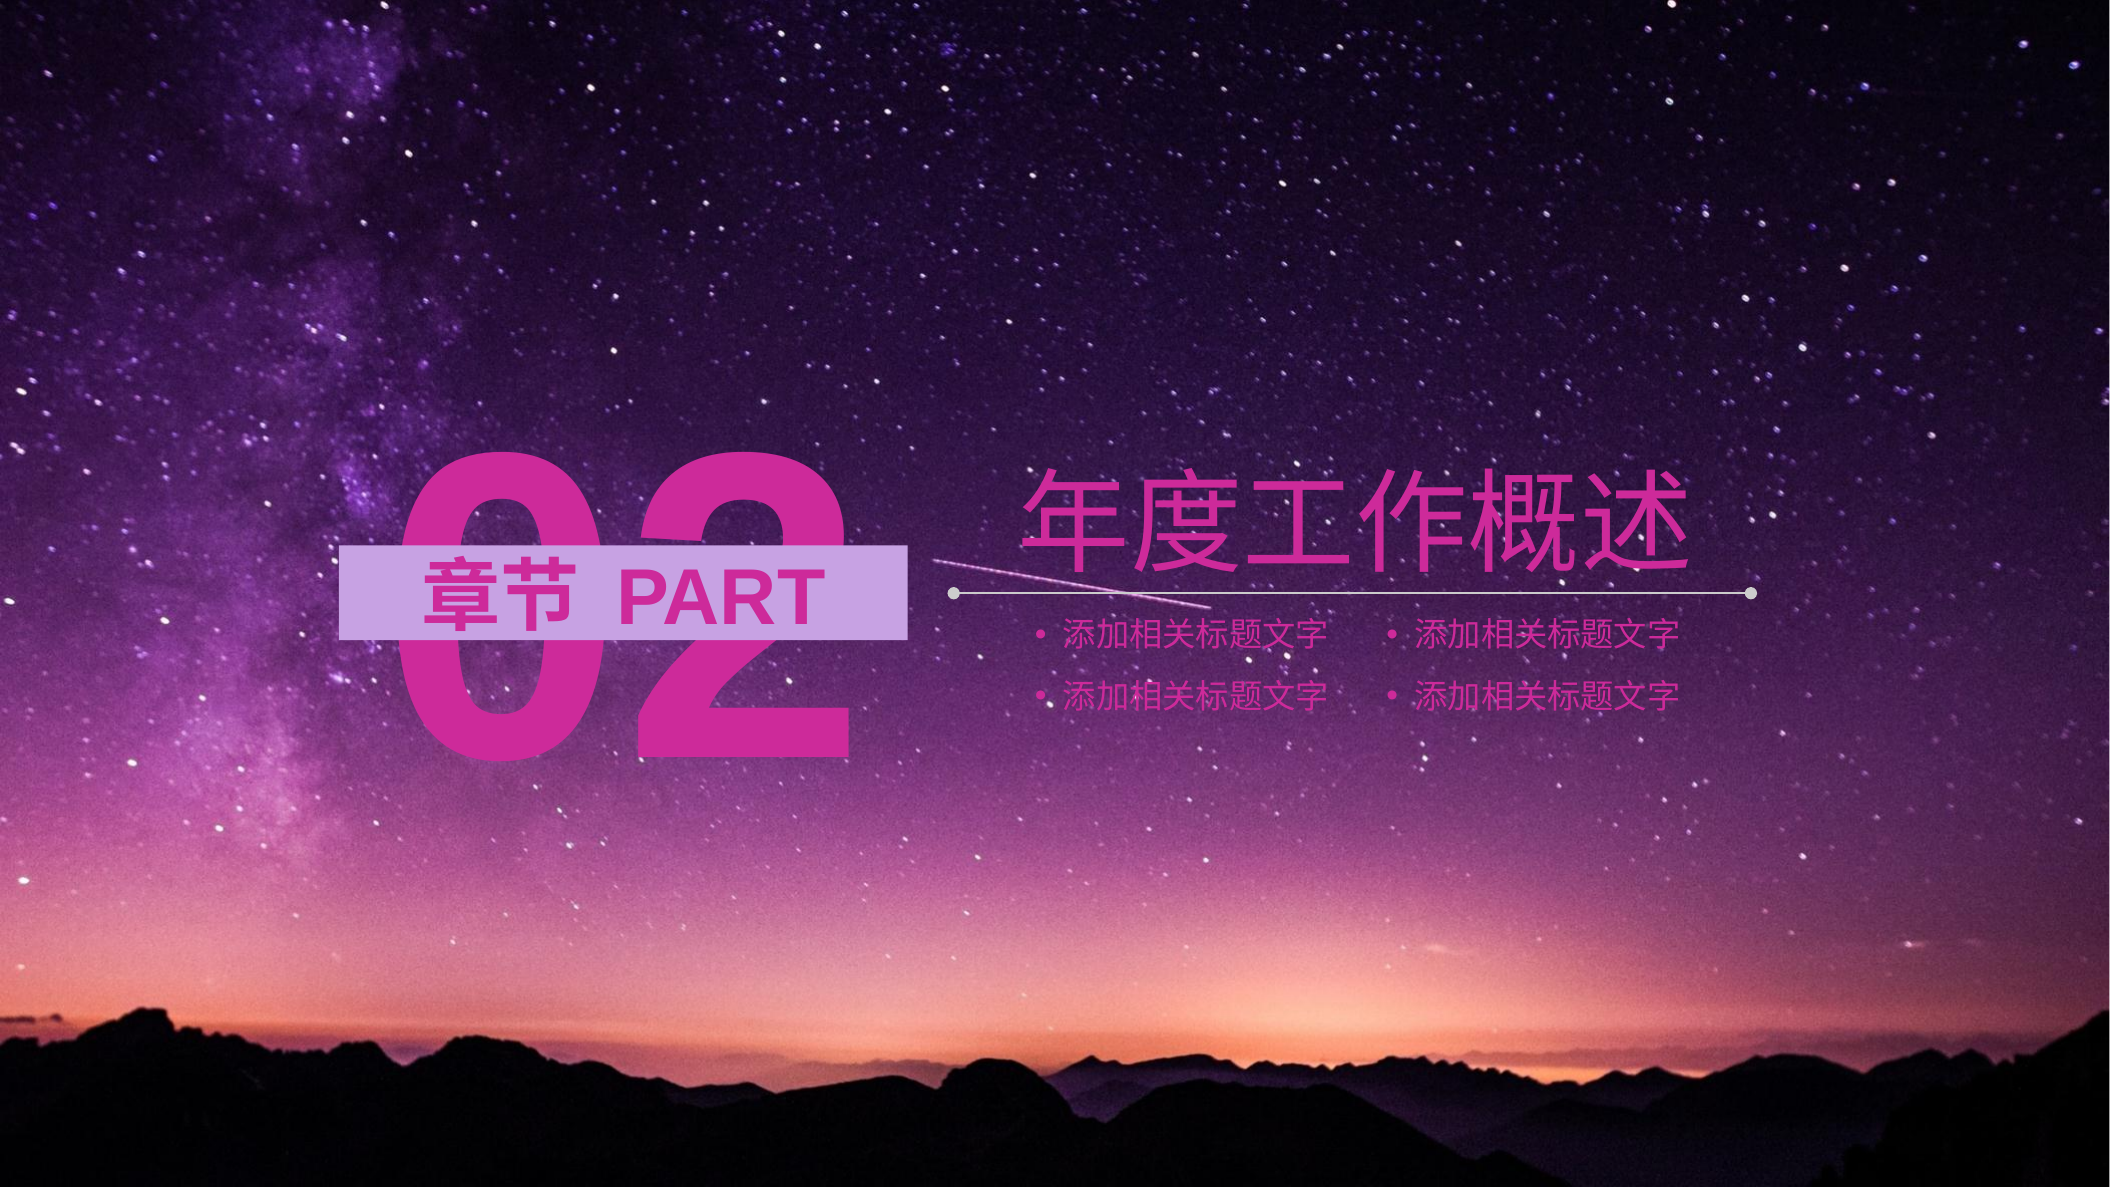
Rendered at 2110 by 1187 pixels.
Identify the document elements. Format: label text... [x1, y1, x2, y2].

text_box 添加相关标题文字 [1019, 667, 1344, 723]
text_box 添加相关标题文字 [1371, 667, 1696, 723]
text_box 添加相关标题文字 [1019, 606, 1344, 661]
text_box 章节 PART [338, 545, 908, 641]
picture [0, 0, 2110, 1187]
text_box 年度工作概述 [1017, 450, 1751, 586]
text_box 添加相关标题文字 [1371, 606, 1696, 661]
text_box 02 [259, 320, 988, 846]
